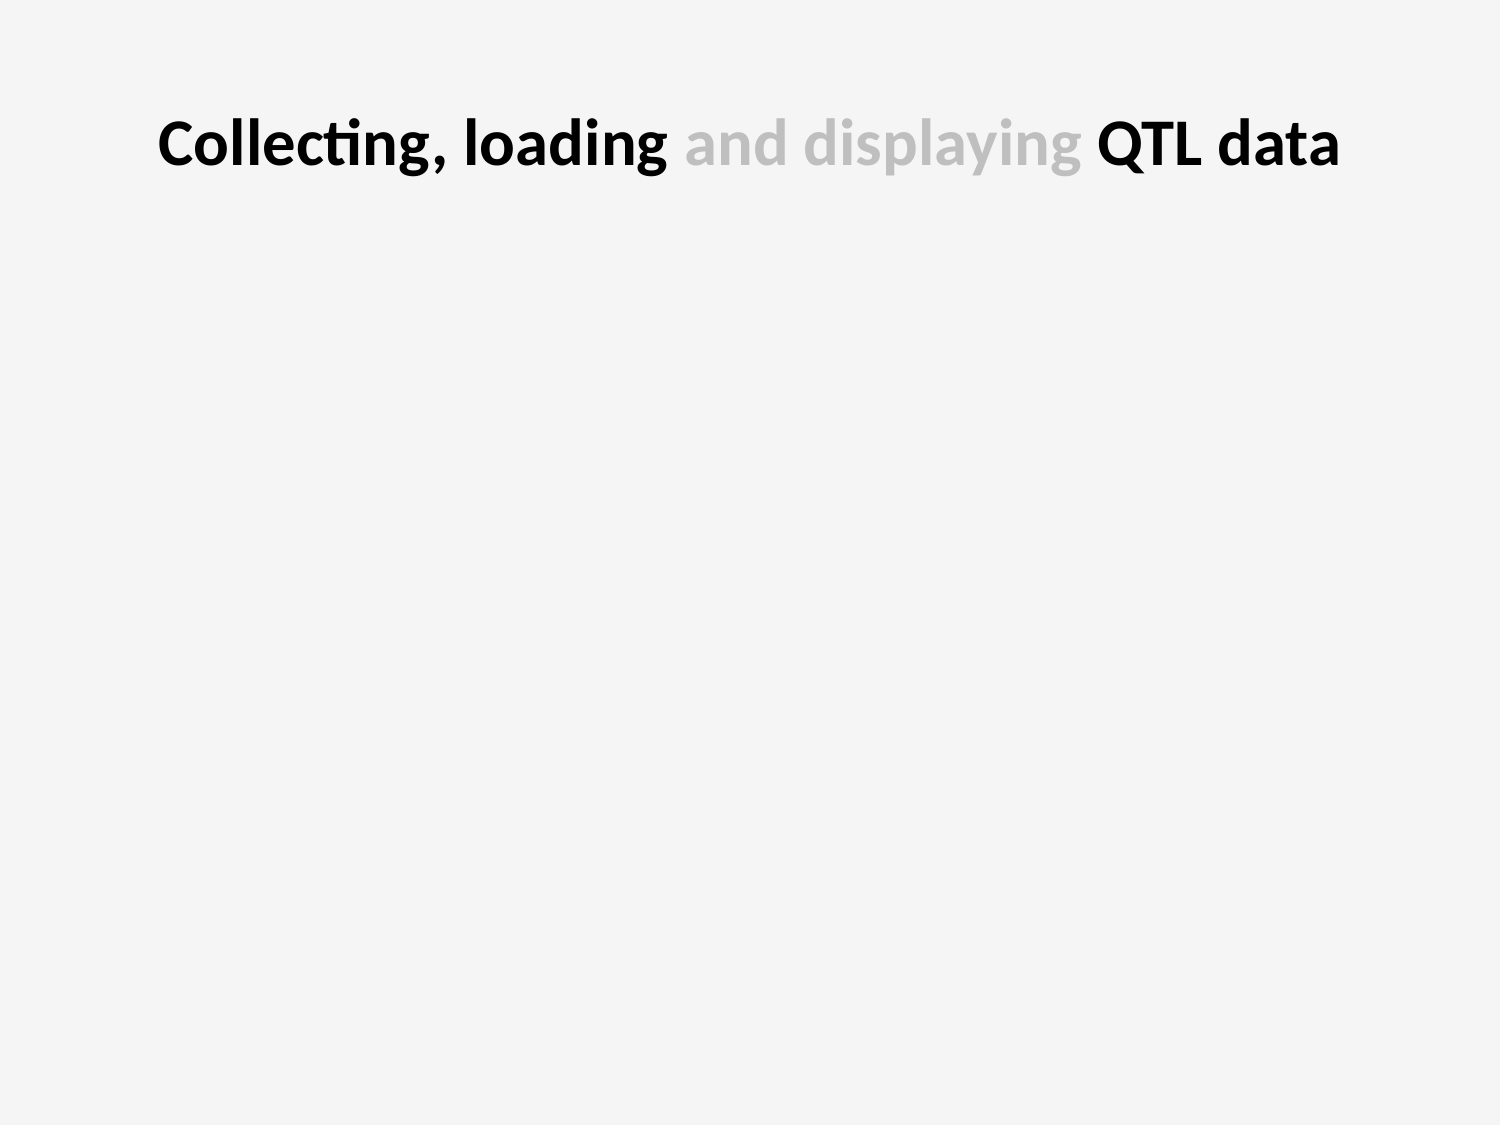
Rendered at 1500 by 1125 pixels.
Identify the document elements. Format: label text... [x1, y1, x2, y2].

title Collecting, loading and displaying QTL data [75, 45, 1425, 233]
